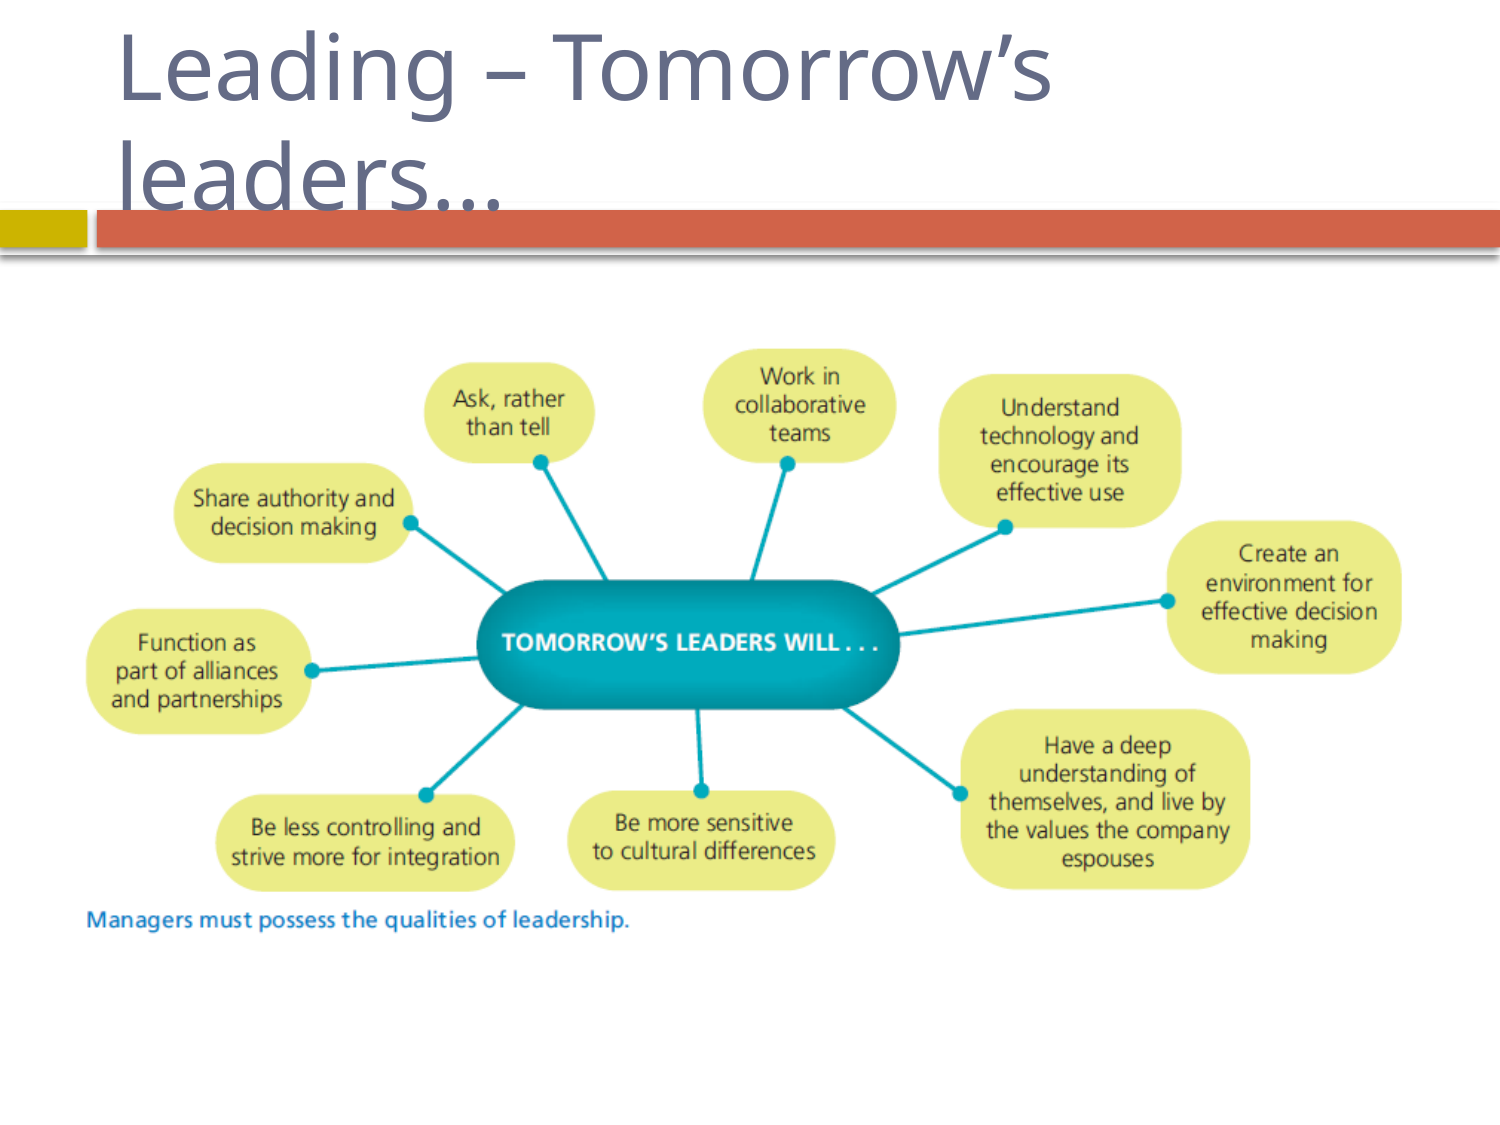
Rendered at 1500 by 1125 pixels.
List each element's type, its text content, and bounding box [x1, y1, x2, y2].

picture [46, 343, 1454, 950]
title Leading – Tomorrow’s leaders... [100, 37, 1438, 200]
